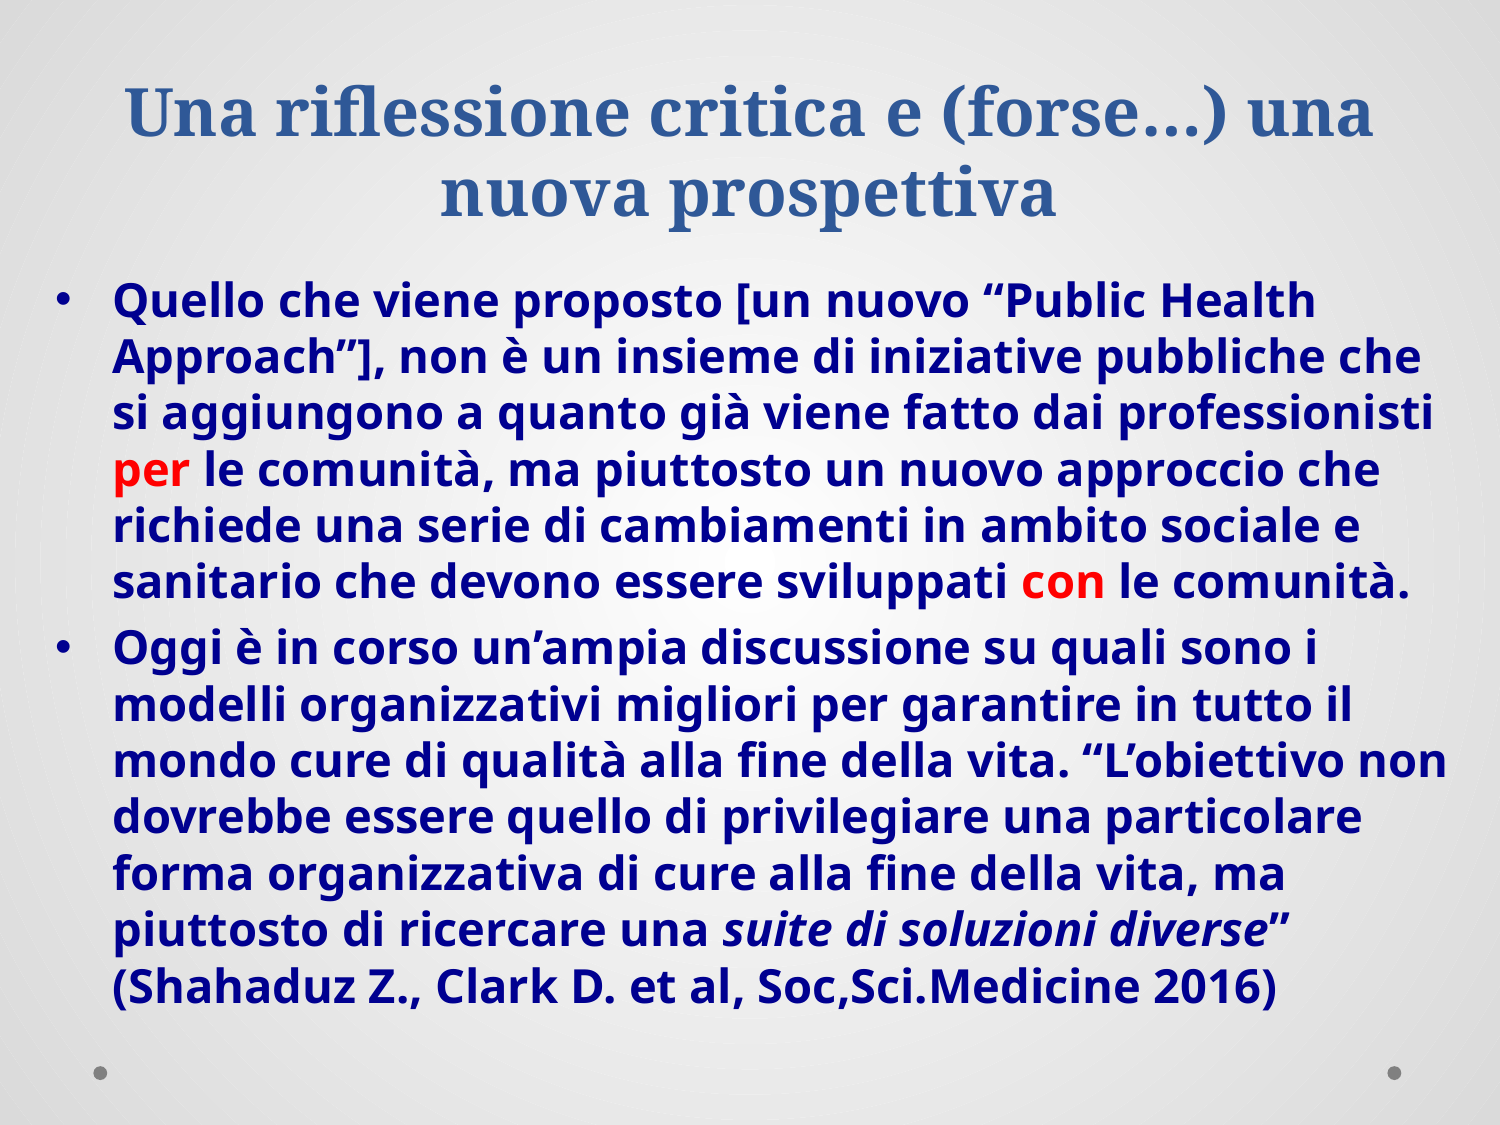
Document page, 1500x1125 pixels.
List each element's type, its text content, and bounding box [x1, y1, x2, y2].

title Una riflessione critica e (forse…) una nuova prospettiva [75, 40, 1425, 237]
list Quello che viene proposto [un nuovo “Public Health Approach”], non è un insieme di iniziative pubbliche che si aggiungono a quanto già viene fatto dai professionisti per le comunità, ma piuttosto un nuovo approccio che richiede una serie di cambiamenti in ambito sociale e sanitario che devono essere sviluppati con le comunità. Oggi è in corso un’ampia discussione su quali sono i modelli organizzativi migliori per garantire in tutto il mondo cure di qualità alla fine della vita. “L’obiettivo non dovrebbe essere quello di privilegiare una particolare forma organizzativa di cure alla fine della vita, ma piuttosto di ricercare una suite di soluzioni diverse” (Shahaduz Z., Clark D. et al, Soc,Sci.Medicine 2016) [40, 262, 1466, 1039]
